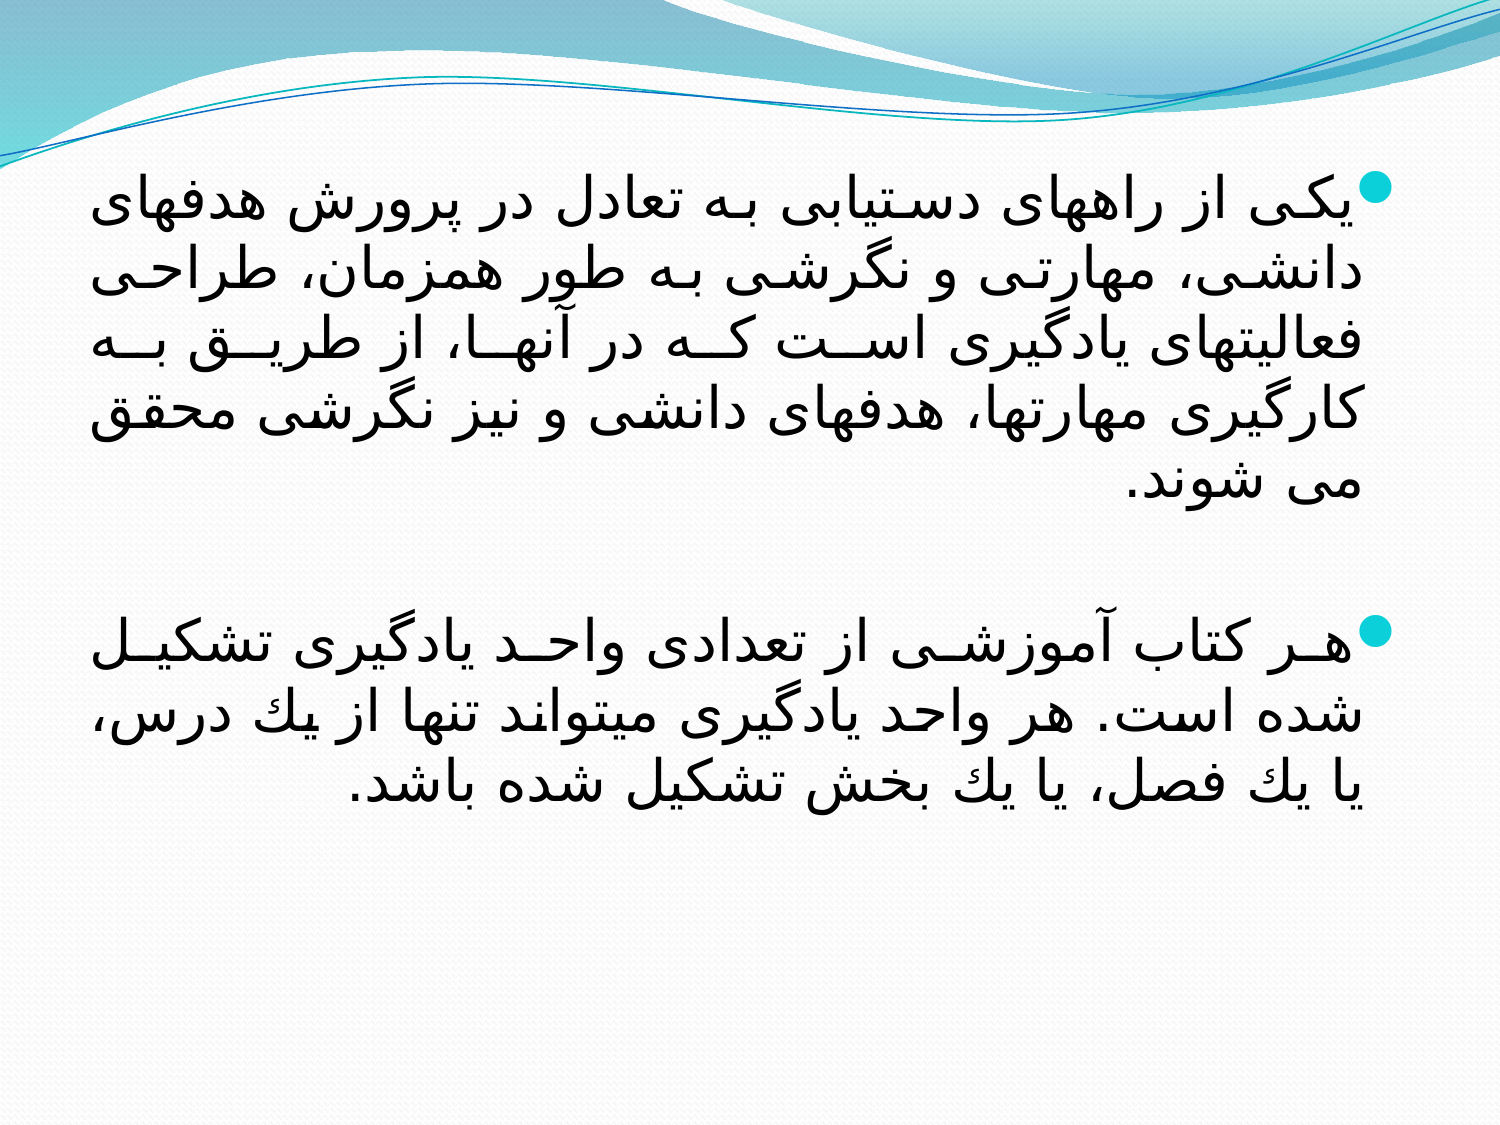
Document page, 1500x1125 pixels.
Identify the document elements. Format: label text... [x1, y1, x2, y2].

list یکی از راههای دستیابی به تعادل در پرورش هدفهای دانشی، مهارتی و نگرشی به طور همزمان، طراحی فعالیتهای یادگیری است كه در آنها، از طریق به كارگیری مهارتها، هدفهای دانشی و نیز نگرشی محقق می شوند. هر كتاب آموزشی از تعدادی واحد یادگیری تشکیل شده است. هر واحد یادگیری میتواند تنها از یك درس، یا یك فصل، یا یك بخش تشکیل شده باشد. [75, 152, 1425, 1038]
